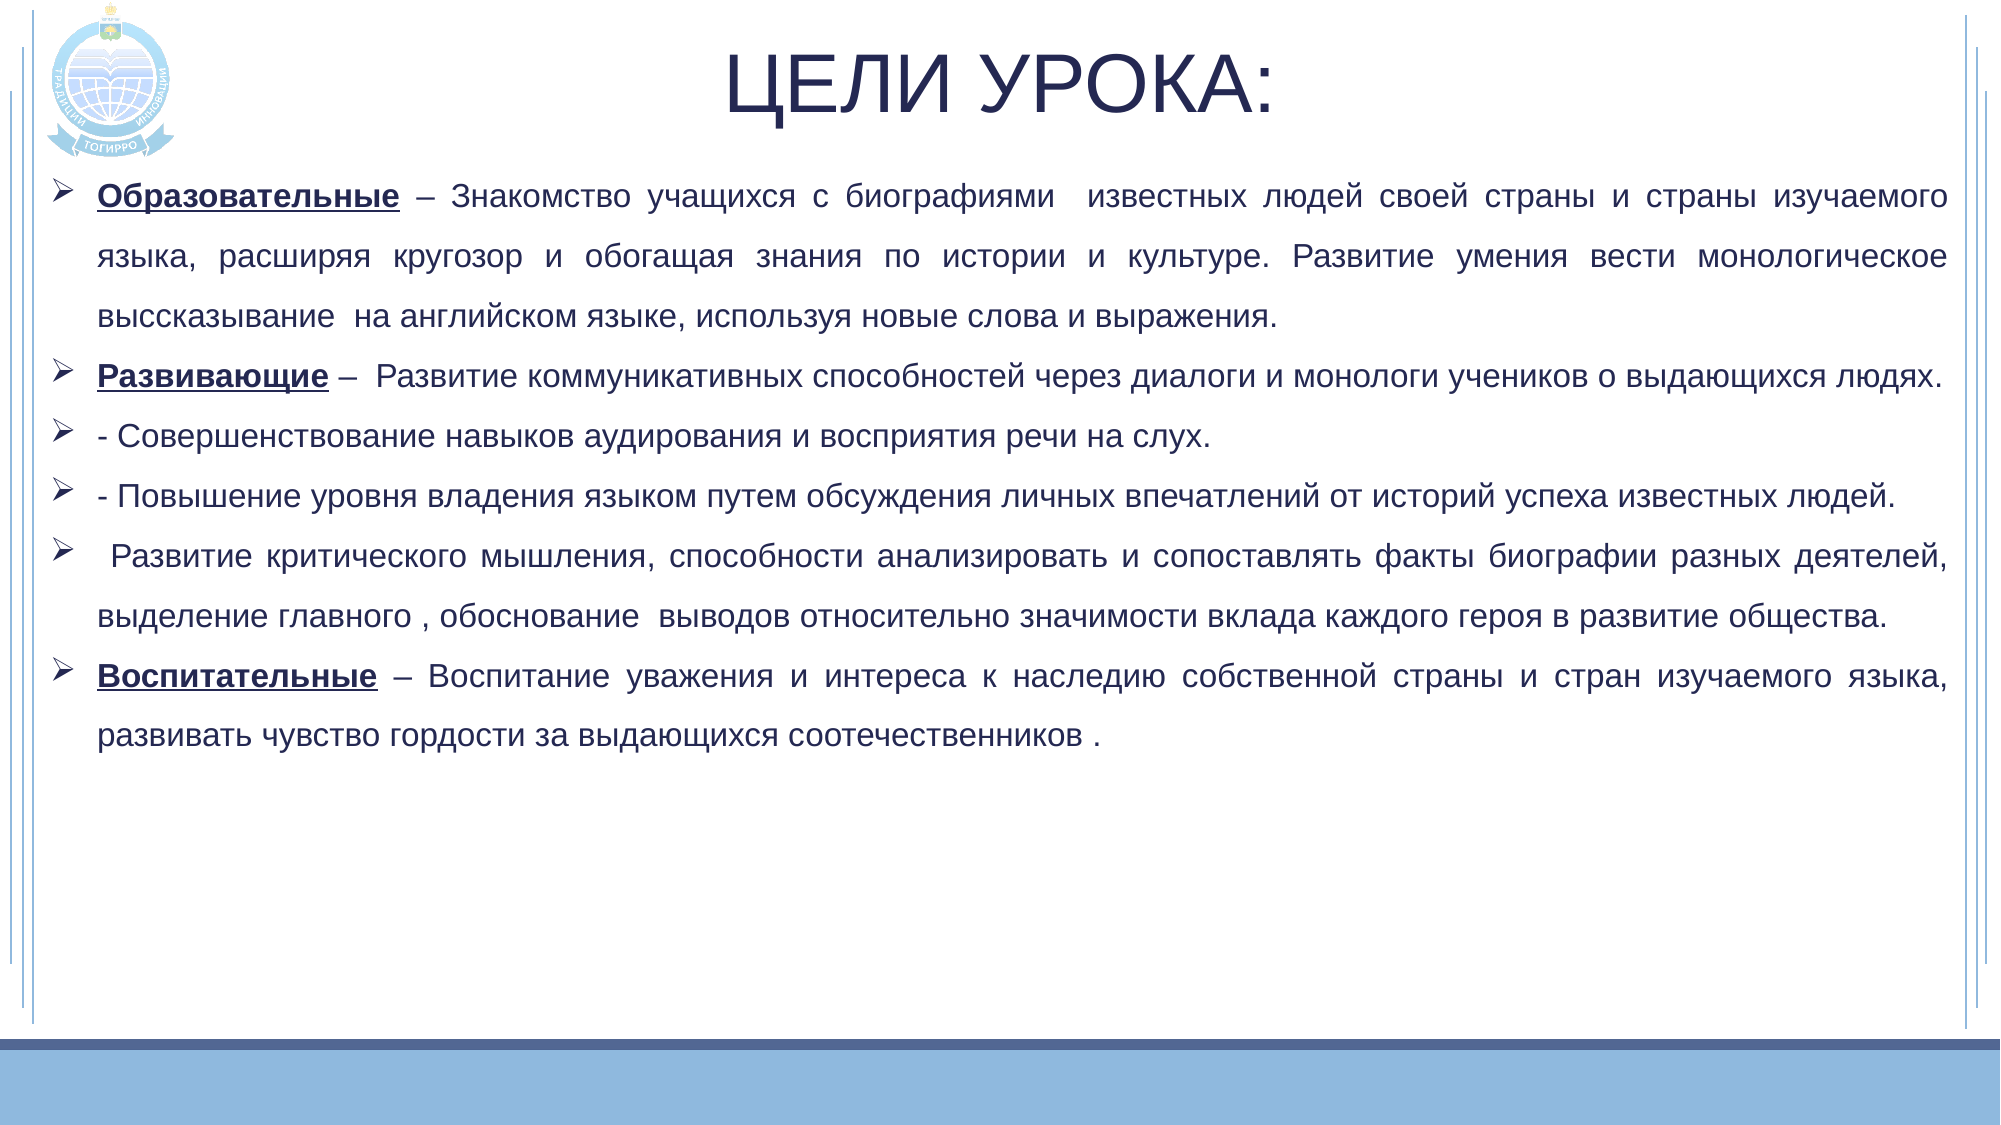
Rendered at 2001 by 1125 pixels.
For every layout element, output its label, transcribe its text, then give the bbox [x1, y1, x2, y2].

picture [34, 1, 188, 157]
text_box ЦЕЛИ УРОКА: [667, 21, 1333, 137]
text_box Образовательные – Знакомство учащихся с биографиями известных людей своей страны и страны изучаемого языка, расширяя кругозор и обогащая знания по истории и культуре. Развитие умения вести монологическое выссказывание на английском языке, используя новые слова и выражения. Развивающие – Развитие коммуникативных способностей через диалоги и монологи учеников о выдающихся людях. - Совершенствование навыков аудирования и восприятия речи на слух. - Повышение уровня владения языком путем обсуждения личных впечатлений от историй успеха известных людей. Развитие критического мышления, способности анализировать и сопоставлять факты биографии разных деятелей, выделение главного , обоснование выводов относительно значимости вклада каждого героя в развитие общества. Воспитательные – Воспитание уважения и интереса к наследию собственной страны и стран изучаемого языка, развивать чувство гордости за выдающихся соотечественников . [35, 147, 1966, 761]
